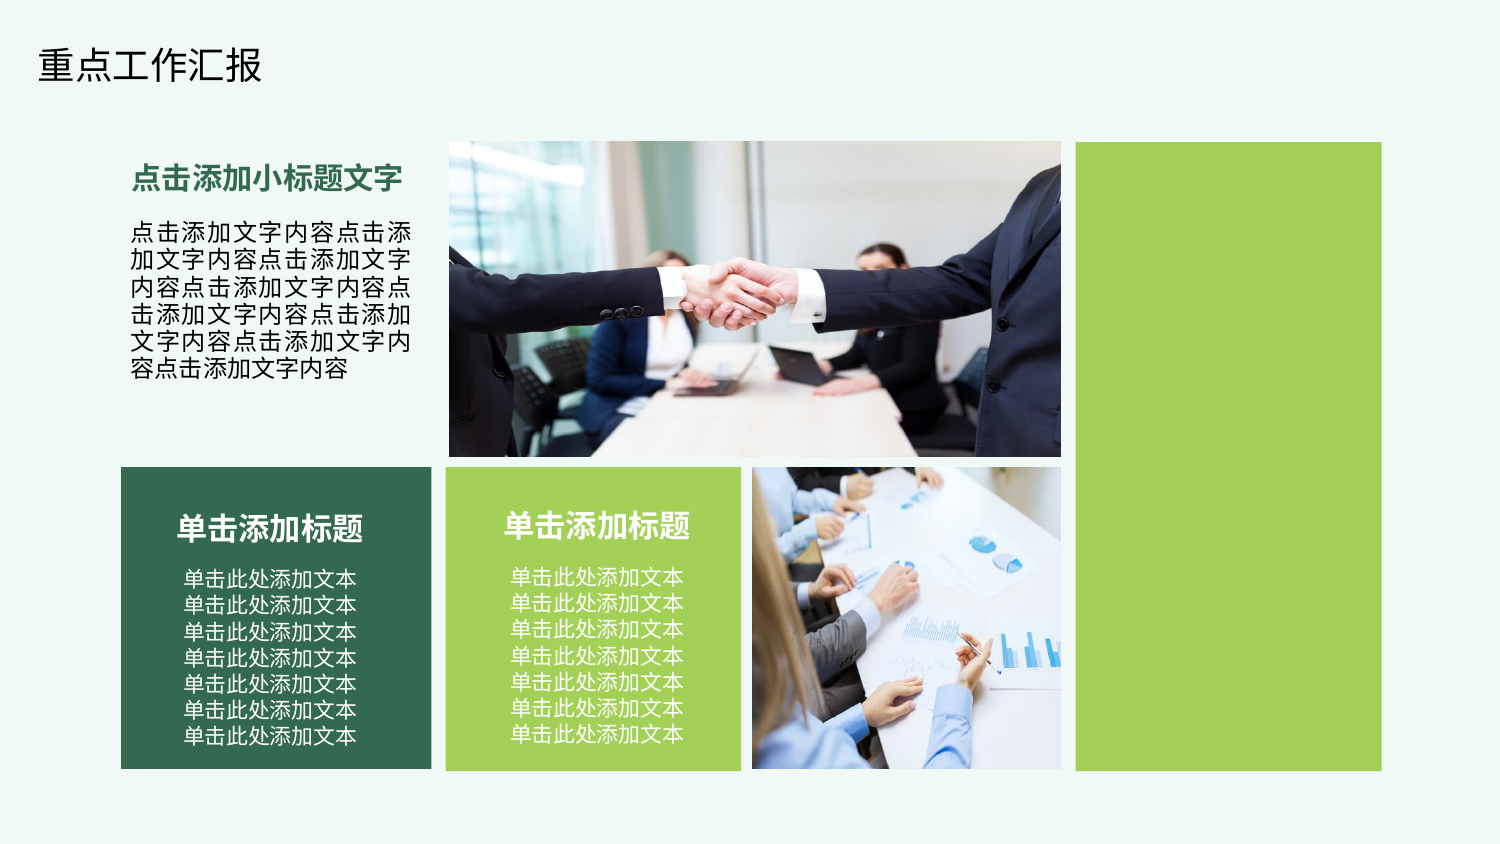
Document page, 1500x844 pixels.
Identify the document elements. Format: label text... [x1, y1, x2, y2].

text_box 点击添加文字内容点击添加文字内容点击添加文字内容点击添加文字内容点击添加文字内容点击添加文字内容点击添加文字内容点击添加文字内容 [115, 211, 427, 388]
picture [752, 467, 1061, 769]
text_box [449, 495, 746, 648]
text_box 点击添加小标题文字 [116, 151, 449, 200]
text_box 单击添加标题 单击此处添加文本 单击此处添加文本 单击此处添加文本 单击此处添加文本 单击此处添加文本 单击此处添加文本 单击此处添加文本 [167, 503, 384, 721]
text_box [121, 467, 432, 769]
text_box [445, 467, 742, 772]
text_box [1075, 142, 1382, 772]
picture [449, 141, 1061, 457]
